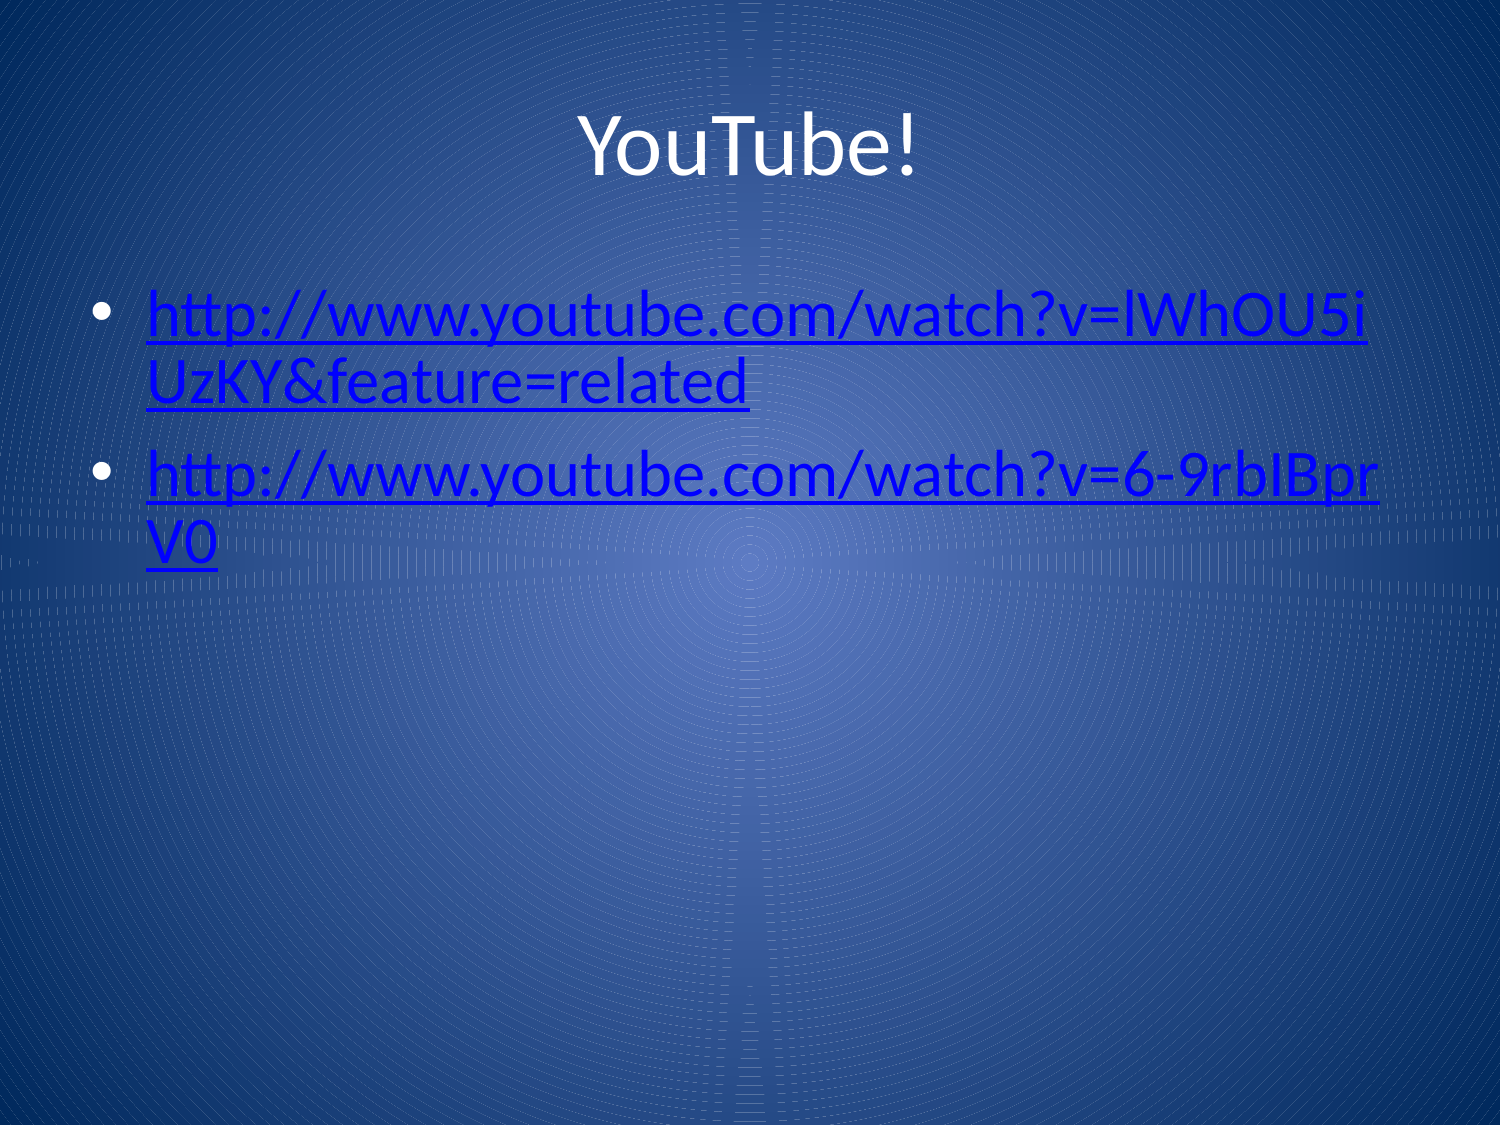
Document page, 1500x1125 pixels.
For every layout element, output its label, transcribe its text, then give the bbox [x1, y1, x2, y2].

list http://www.youtube.com/watch?v=lWhOU5iUzKY&feature=related http://www.youtube.com/watch?v=6-9rbIBprV0 [75, 262, 1425, 1005]
title YouTube! [75, 45, 1425, 233]
